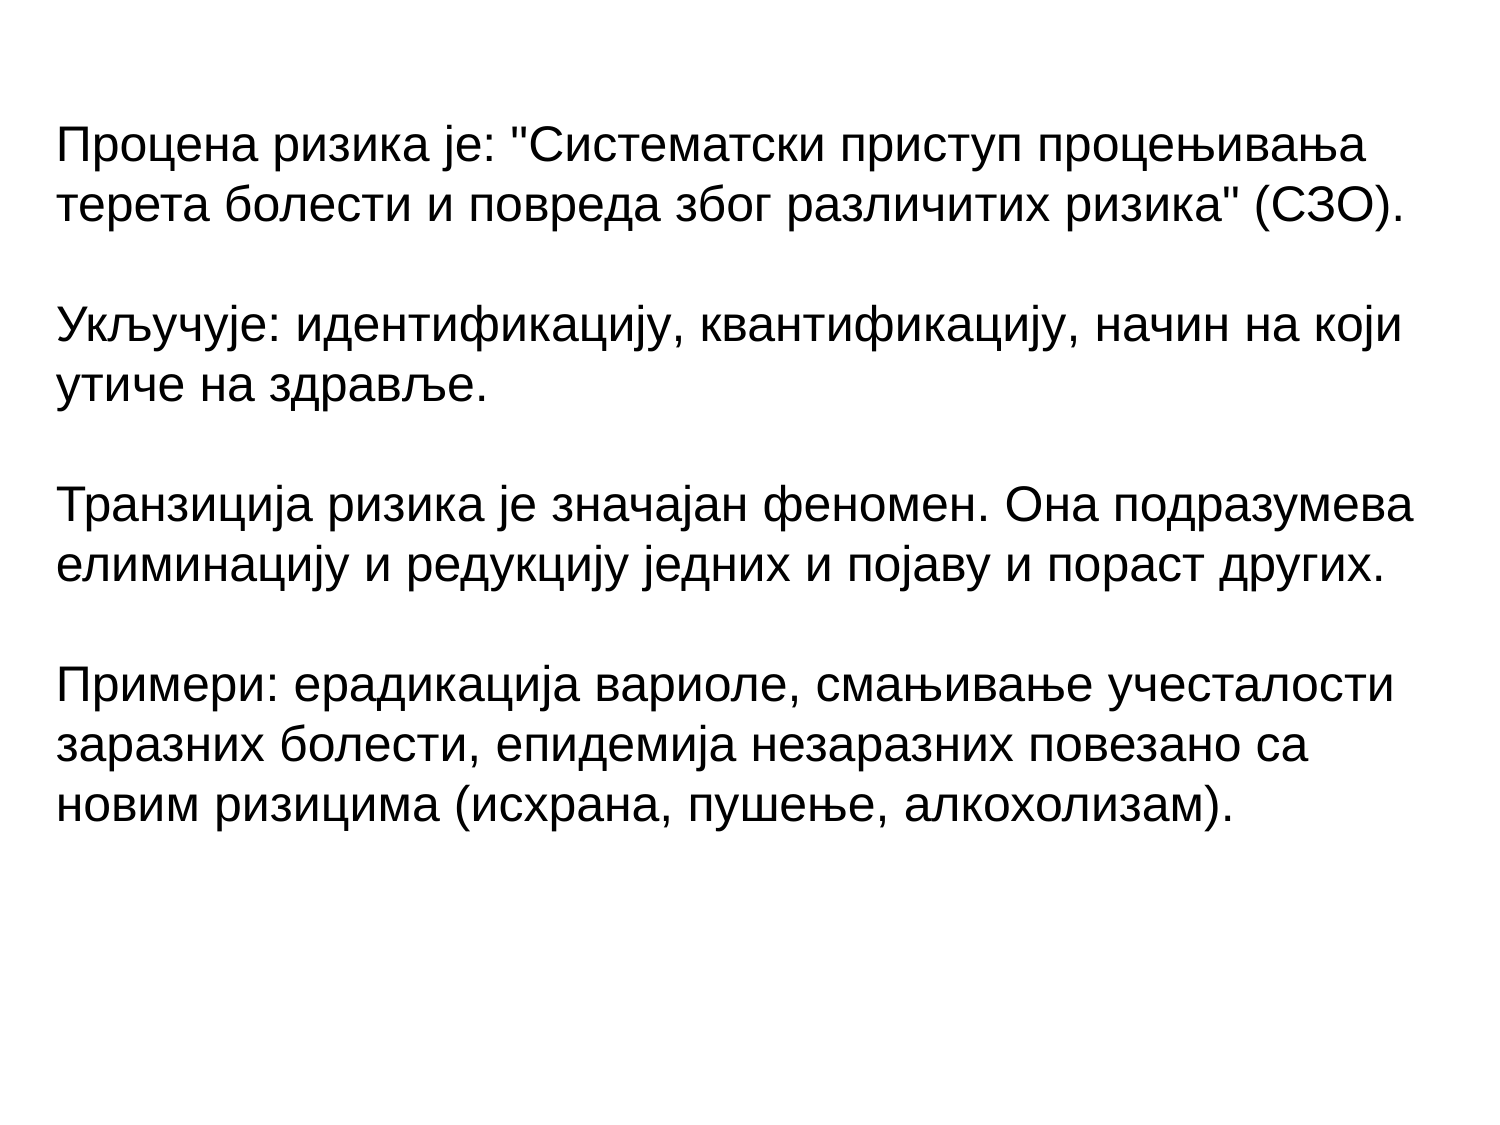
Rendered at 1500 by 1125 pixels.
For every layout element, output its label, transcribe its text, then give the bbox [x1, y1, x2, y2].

text_box Процена ризика је: "Систематски приступ процењивања терета болести и повреда због различитих ризика" (СЗО). Укључује: идентификацију, квантификацију, начин на који утиче на здравље. Транзиција ризика је значајан феномен. Она подразумева елиминацију и редукцију једних и појаву и пораст других. Примери: ерадикација вариоле, смањивање учесталости заразних болести, епидемија незаразних повезано са новим ризицима (исхрана, пушење, алкохолизам). [41, 103, 1447, 839]
